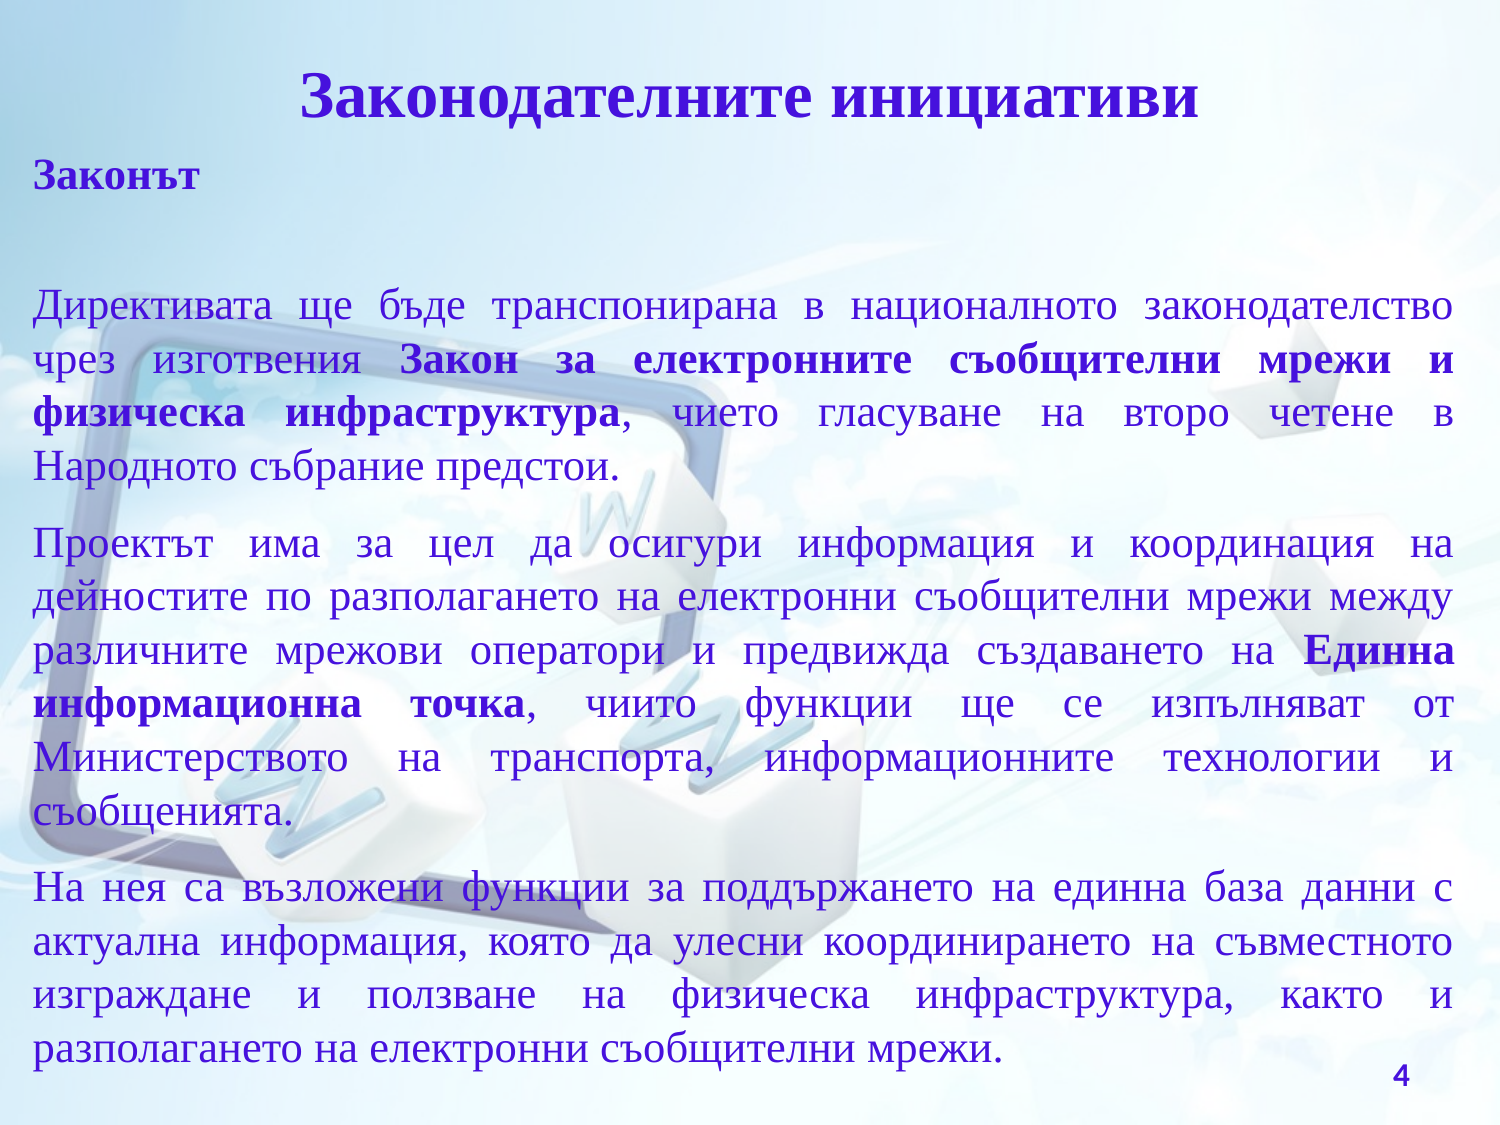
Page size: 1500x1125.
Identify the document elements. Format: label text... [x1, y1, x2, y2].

list Законът Директивата ще бъде транспонирана в националното законодателство чрез изготвения Закон за електронните съобщителни мрежи и физическа инфраструктура, чието гласуване на второ четене в Народното събрание предстои. Проектът има за цел да осигури информация и координация на дейностите по разполагането на електронни съобщителни мрежи между различните мрежови оператори и предвижда създаването на Единна информационна точка, чиито функции ще се изпълняват от Министерството на транспорта, информационните технологии и съобщенията. На нея са възложени функции за поддържането на единна база данни с актуална информация, която да улесни координирането на съвместното изграждане и ползване на физическа инфраструктура, както и разполагането на електронни съобщителни мрежи. [17, 137, 1471, 1083]
slide_number 4 [1074, 1042, 1425, 1103]
title Законодателните инициативи [75, 45, 1425, 137]
